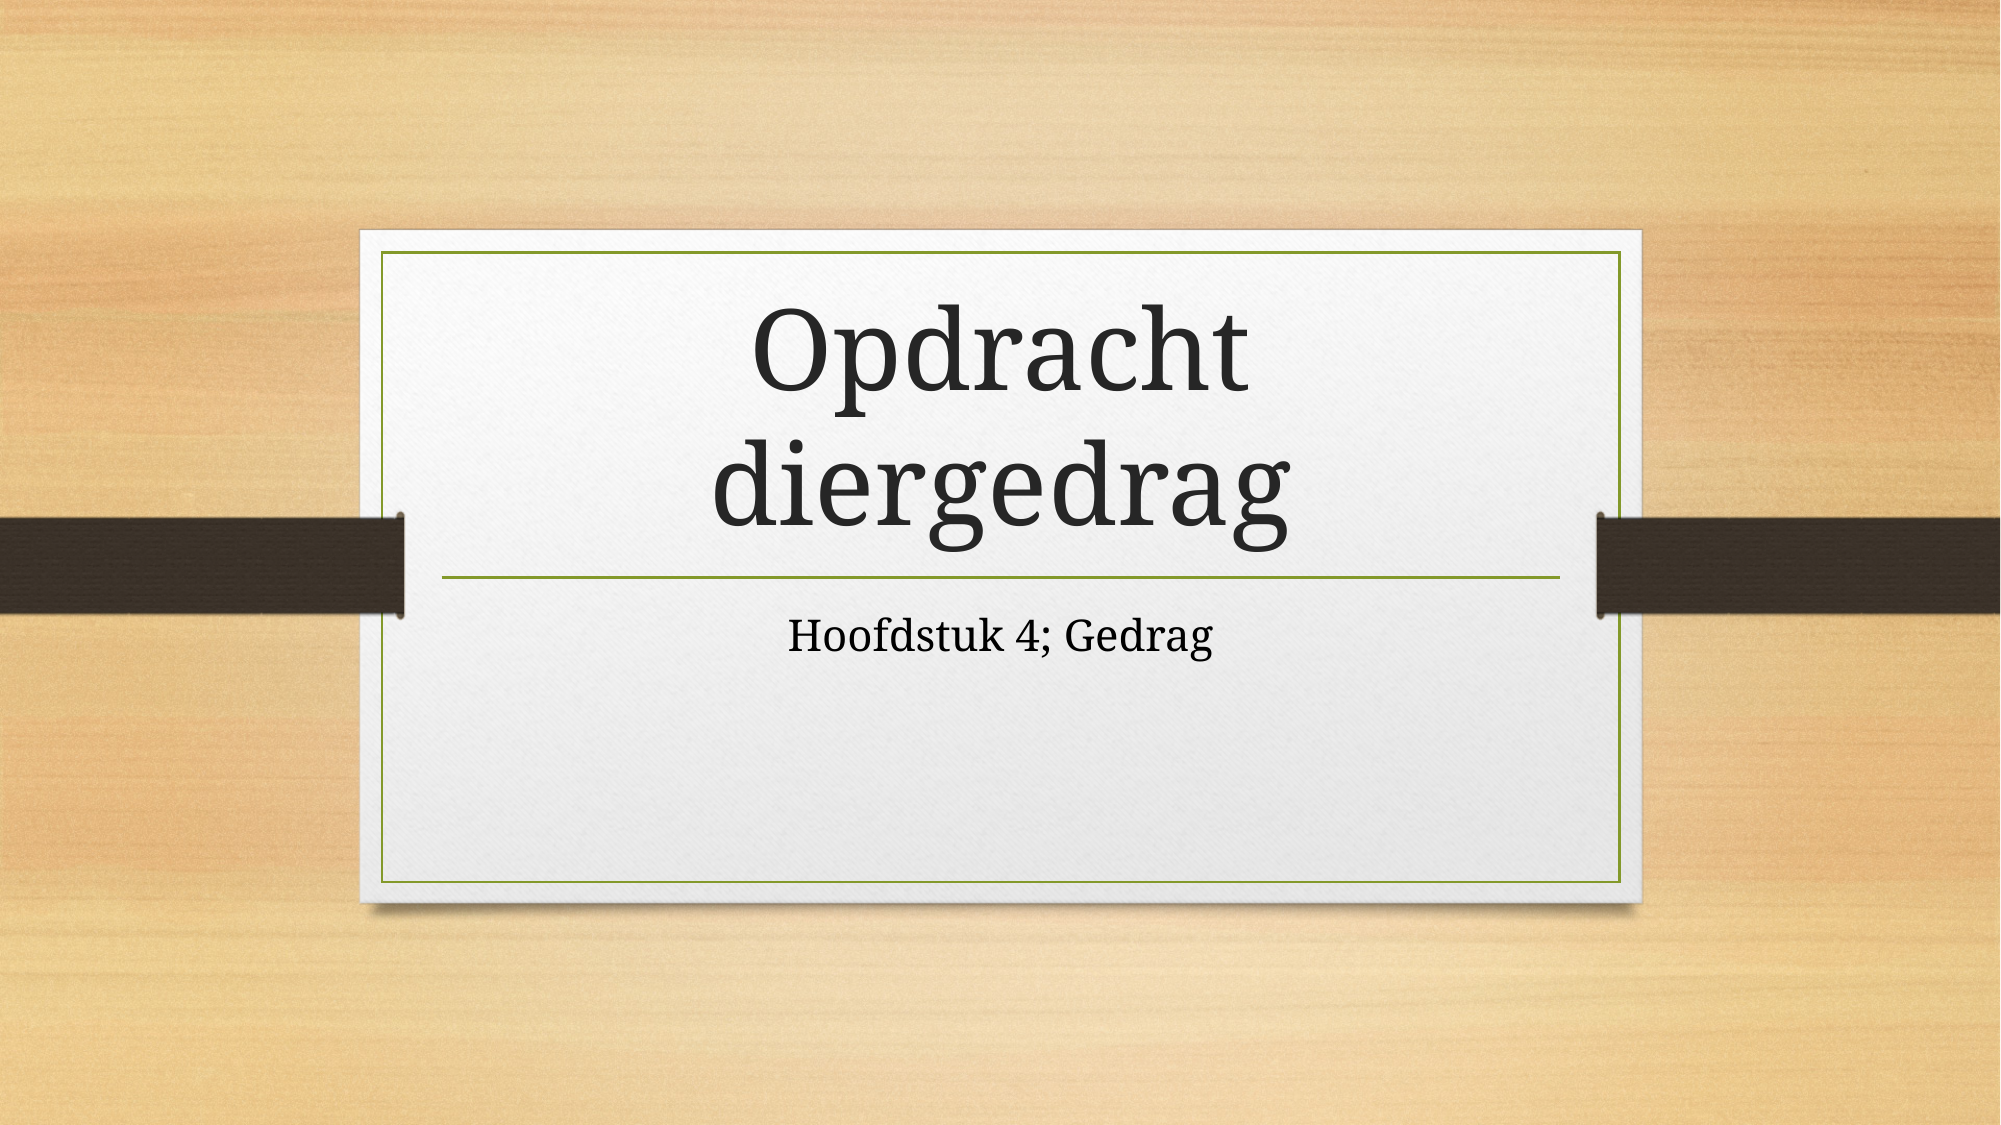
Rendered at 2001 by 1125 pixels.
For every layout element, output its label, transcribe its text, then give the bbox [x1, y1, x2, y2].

picture [0, 0, 2001, 1125]
subtitle Hoofdstuk 4; Gedrag [441, 600, 1560, 817]
title Opdracht diergedrag [441, 306, 1560, 556]
